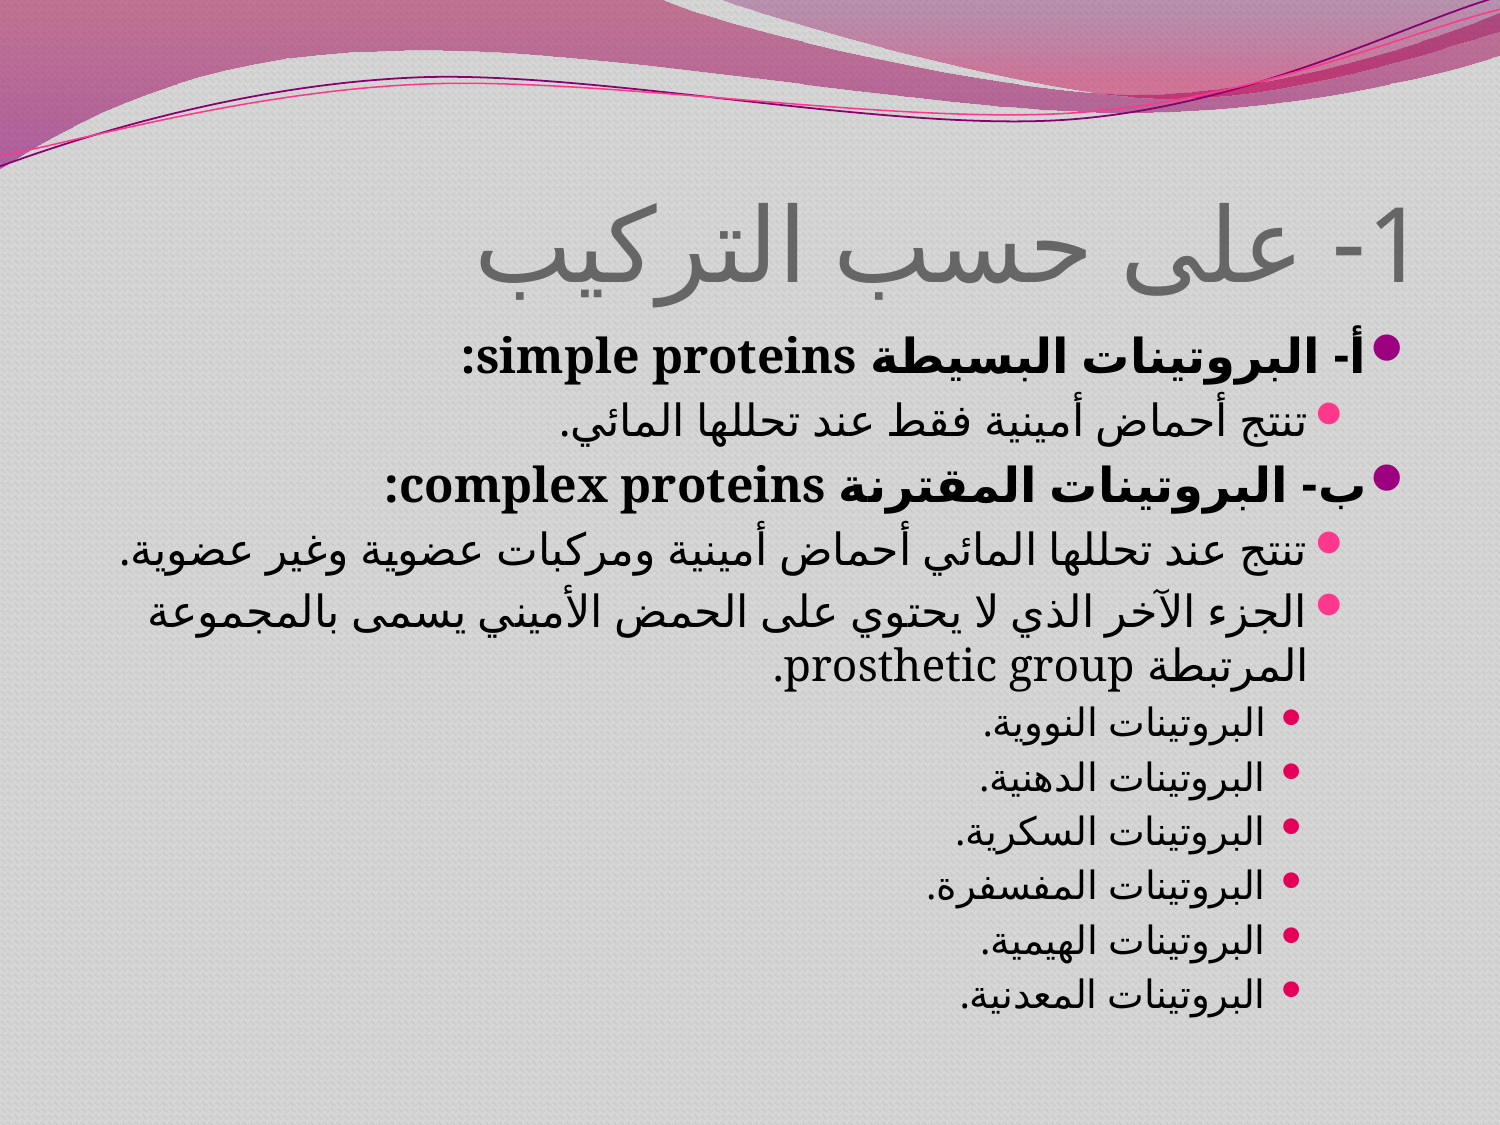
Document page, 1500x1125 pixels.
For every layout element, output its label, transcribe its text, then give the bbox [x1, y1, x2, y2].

list أ- البروتينات البسيطة simple proteins: تنتج أحماض أمينية فقط عند تحللها المائي. ب- البروتينات المقترنة complex proteins: تنتج عند تحللها المائي أحماض أمينية ومركبات عضوية وغير عضوية. الجزء الآخر الذي لا يحتوي على الحمض الأميني يسمى بالمجموعة المرتبطة prosthetic group. البروتينات النووية. البروتينات الدهنية. البروتينات السكرية. البروتينات المفسفرة. البروتينات الهيمية. البروتينات المعدنية. [75, 317, 1425, 1038]
title 1- على حسب التركيب [75, 115, 1425, 303]
